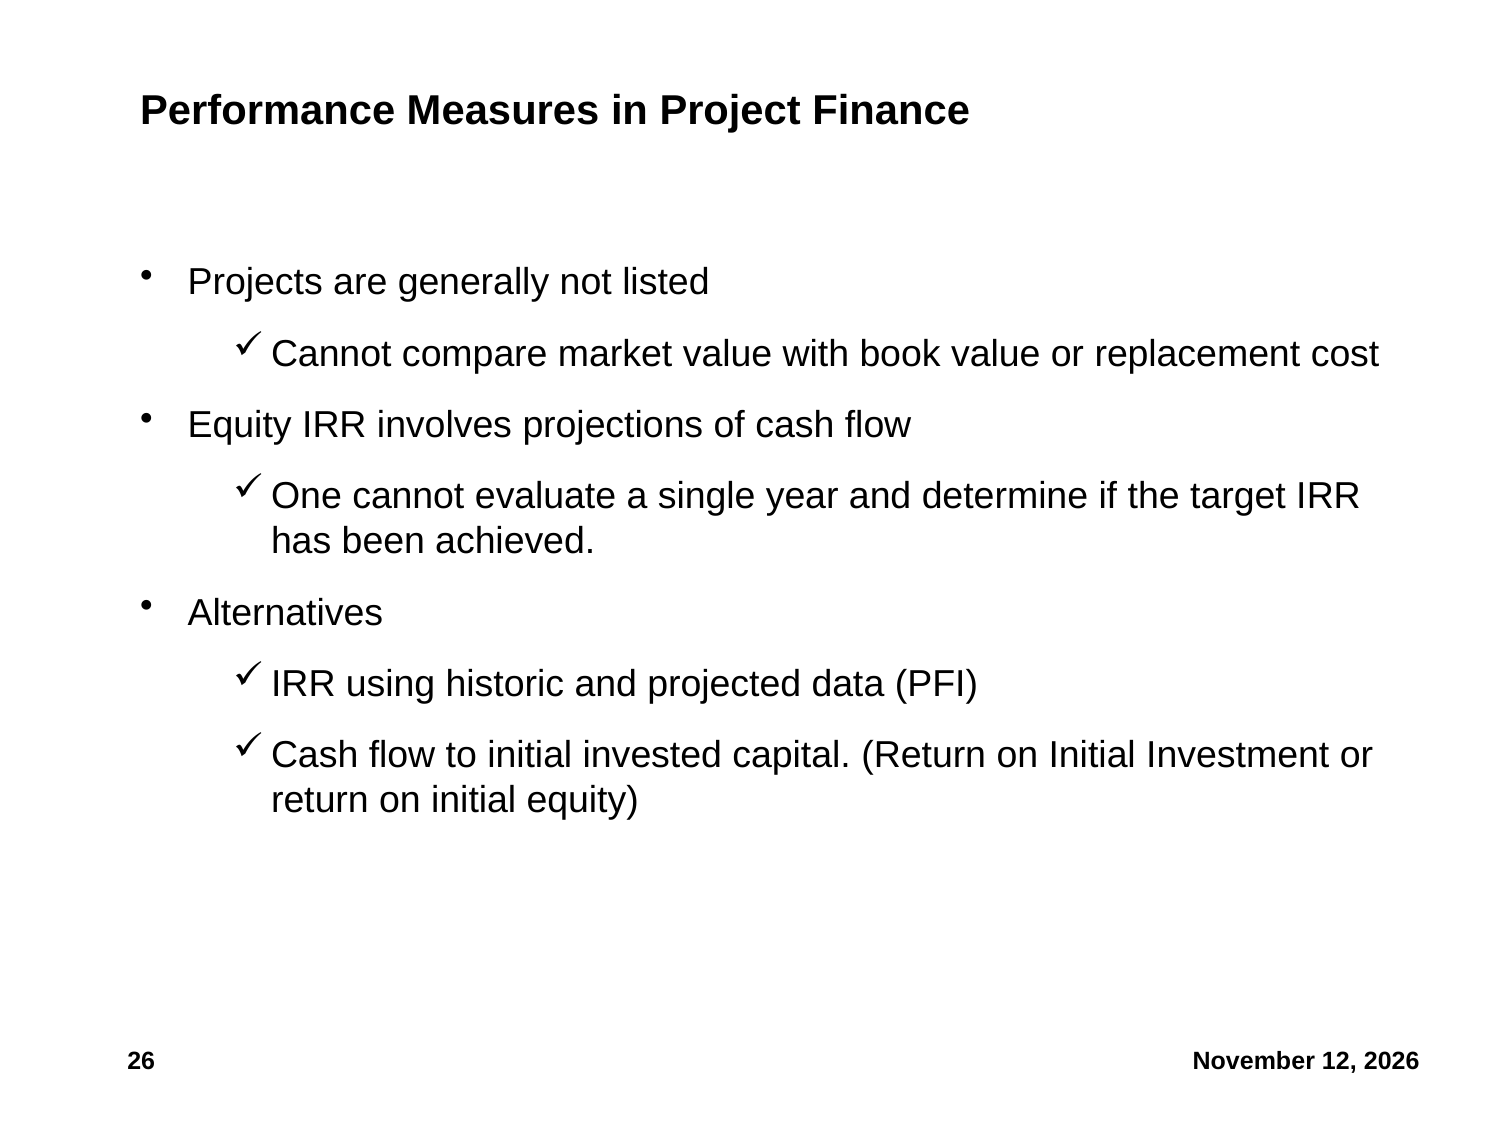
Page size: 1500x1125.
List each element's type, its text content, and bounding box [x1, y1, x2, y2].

title Performance Measures in Project Finance [124, 74, 1376, 226]
list Projects are generally not listed Cannot compare market value with book value or replacement cost Equity IRR involves projections of cash flow One cannot evaluate a single year and determine if the target IRR has been achieved. Alternatives IRR using historic and projected data (PFI) Cash flow to initial invested capital. (Return on Initial Investment or return on initial equity) [124, 249, 1413, 1001]
